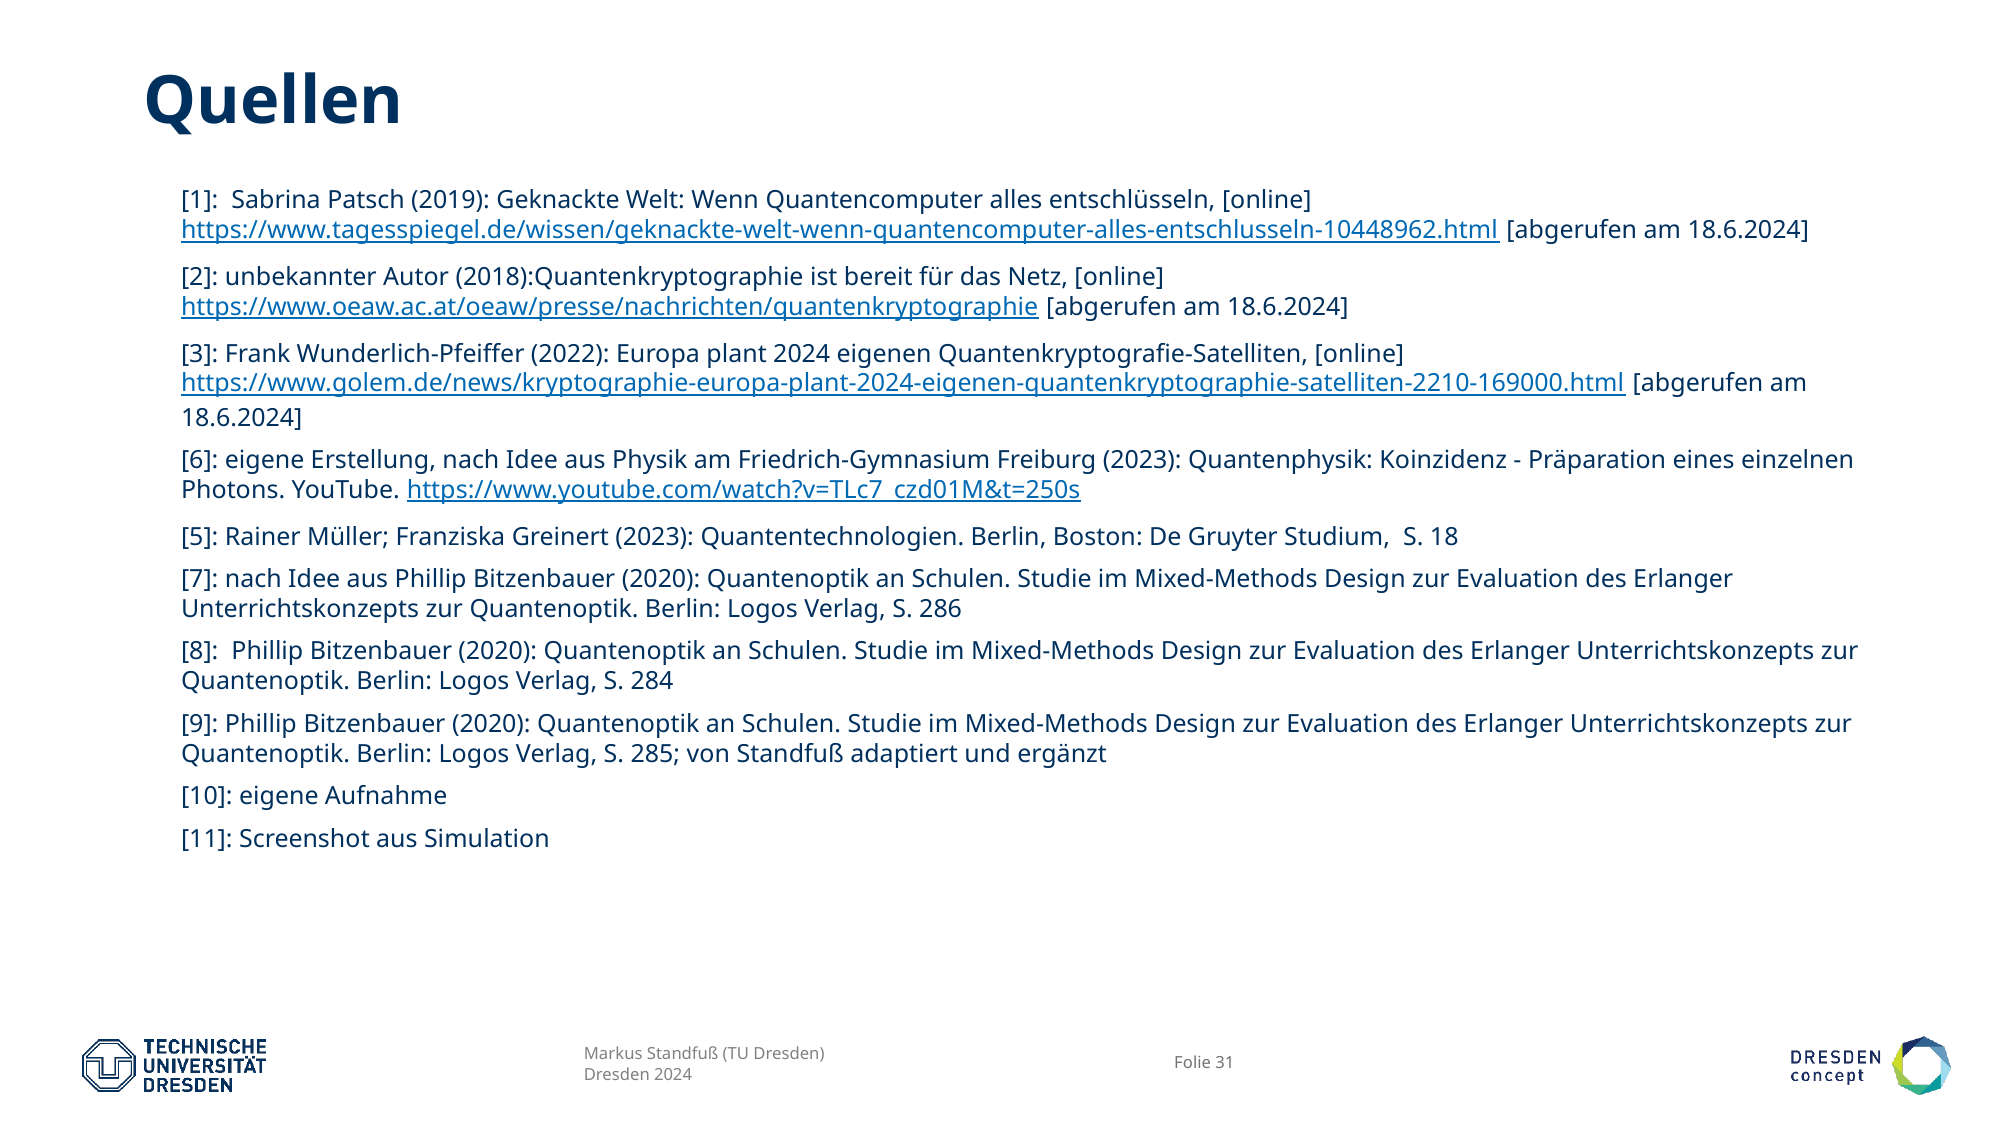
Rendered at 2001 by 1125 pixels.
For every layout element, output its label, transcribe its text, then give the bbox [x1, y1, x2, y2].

picture [82, 1039, 266, 1092]
picture [1791, 1036, 1951, 1095]
title Quellen [143, 56, 1879, 169]
list [1]: Sabrina Patsch (2019): Geknackte Welt: Wenn Quantencomputer alles entschlüsseln, [online] https://www.tagesspiegel.de/wissen/geknackte-welt-wenn-quantencomputer-alles-entschlusseln-10448962.html [abgerufen am 18.6.2024] [2]: unbekannter Autor (2018):Quantenkryptographie ist bereit für das Netz, [online] https://www.oeaw.ac.at/oeaw/presse/nachrichten/quantenkryptographie [abgerufen am 18.6.2024] [3]: Frank Wunderlich-Pfeiffer (2022): Europa plant 2024 eigenen Quantenkryptografie-Satelliten, [online] https://www.golem.de/news/kryptographie-europa-plant-2024-eigenen-quantenkryptographie-satelliten-2210-169000.html [abgerufen am 18.6.2024] [6]: eigene Erstellung, nach Idee aus Physik am Friedrich-Gymnasium Freiburg (2023): Quantenphysik: Koinzidenz - Präparation eines einzelnen Photons. YouTube. https://www.youtube.com/watch?v=TLc7_czd01M&t=250s [5]: Rainer Müller; Franziska Greinert (2023): Quantentechnologien. Berlin, Boston: De Gruyter Studium, S. 18 [7]: nach Idee aus Phillip Bitzenbauer (2020): Quantenoptik an Schulen. Studie im Mixed-Methods Design zur Evaluation des Erlanger Unterrichtskonzepts zur Quantenoptik. Berlin: Logos Verlag, S. 286 [8]: Phillip Bitzenbauer (2020): Quantenoptik an Schulen. Studie im Mixed-Methods Design zur Evaluation des Erlanger Unterrichtskonzepts zur Quantenoptik. Berlin: Logos Verlag, S. 284 [9]: Phillip Bitzenbauer (2020): Quantenoptik an Schulen. Studie im Mixed-Methods Design zur Evaluation des Erlanger Unterrichtskonzepts zur Quantenoptik. Berlin: Logos Verlag, S. 285; von Standfuß adaptiert und ergänzt [10]: eigene Aufnahme [11]: Screenshot aus Simulation [143, 184, 1879, 897]
